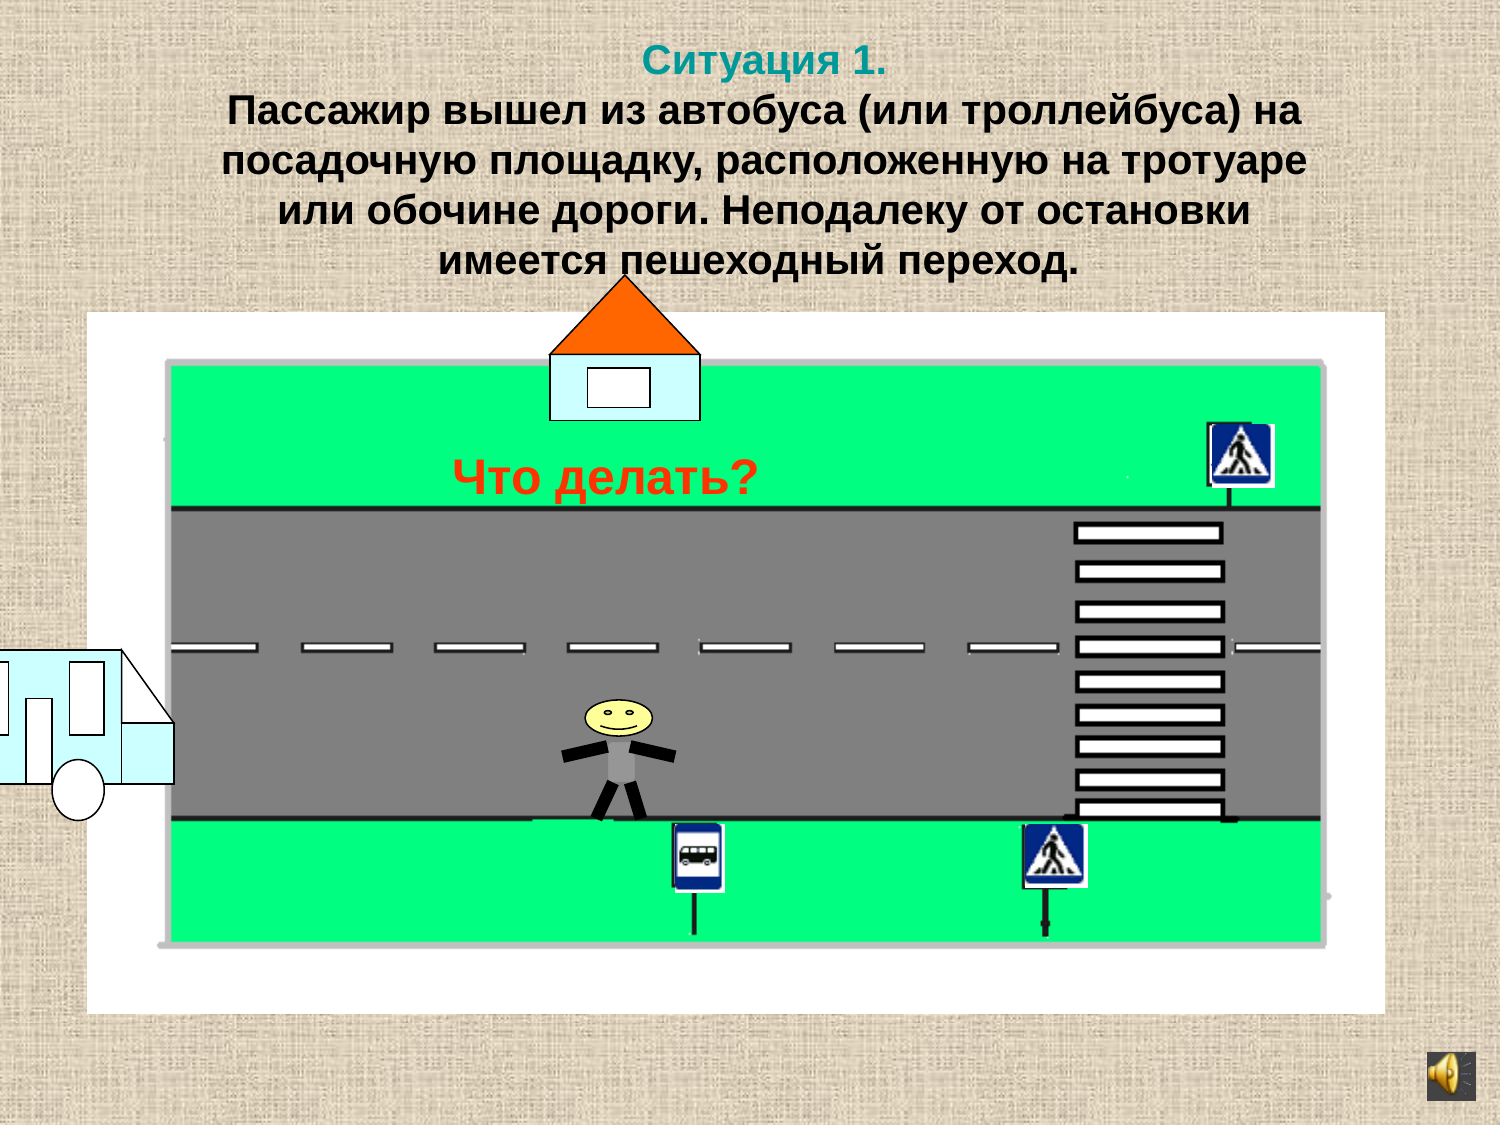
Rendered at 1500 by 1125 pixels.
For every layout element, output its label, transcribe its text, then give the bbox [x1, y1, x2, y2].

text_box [549, 274, 701, 421]
picture [0, 0, 1500, 1125]
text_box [76, 76, 1153, 648]
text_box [562, 699, 676, 819]
text_box Ситуация 1. Пассажир вышел из автобуса (или троллейбуса) на посадочную площадку, расположенную на тротуаре или обочине дороги. Неподалеку от остановки имеется пешеходный переход. [124, 25, 1404, 291]
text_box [0, 649, 175, 821]
